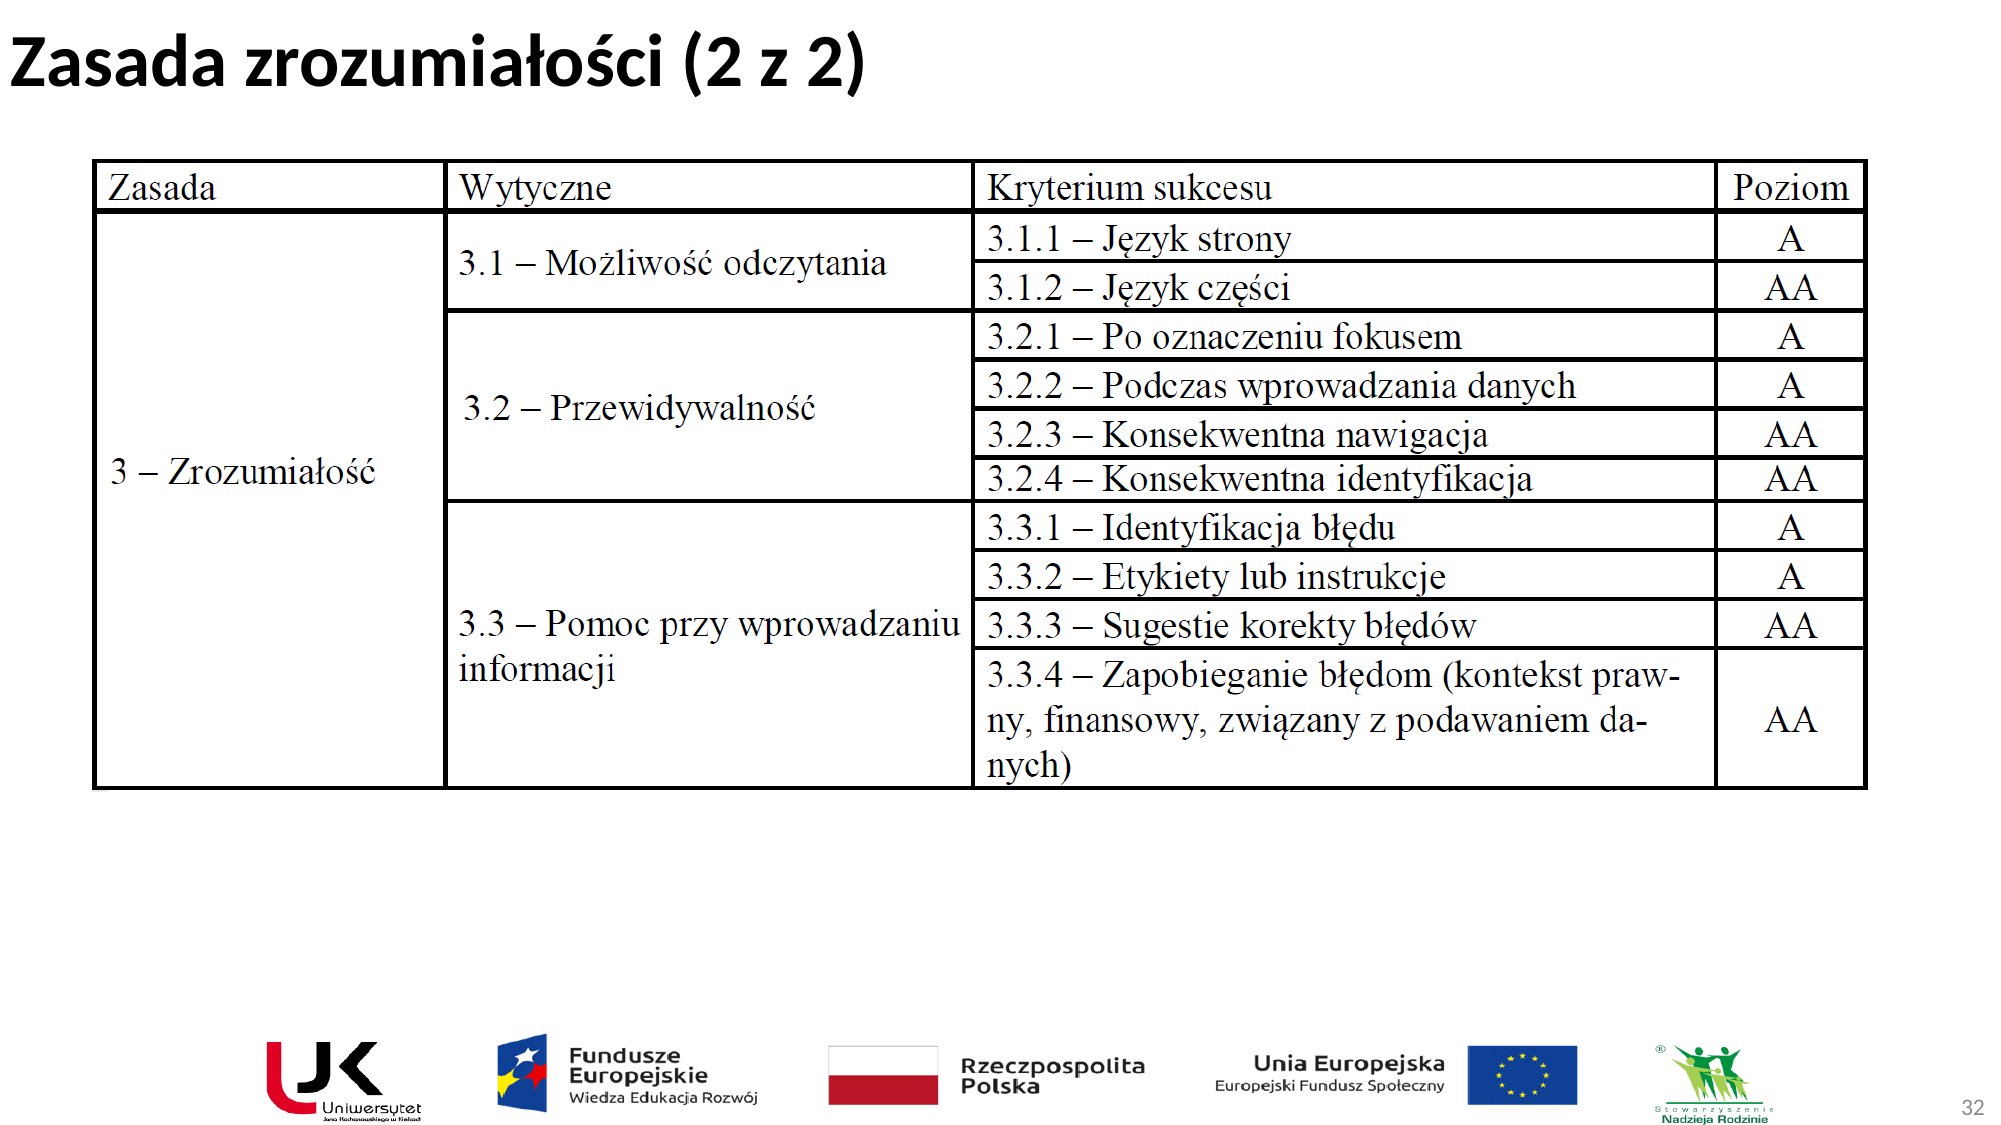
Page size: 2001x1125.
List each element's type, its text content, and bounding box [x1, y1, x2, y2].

picture [266, 1042, 421, 1122]
slide_number 32 [1832, 1087, 2000, 1124]
title Zasada zrozumiałości (2 z 2) [10, 0, 1532, 135]
picture [1655, 1044, 1774, 1125]
picture [463, 1004, 1613, 1125]
picture [91, 156, 1874, 792]
